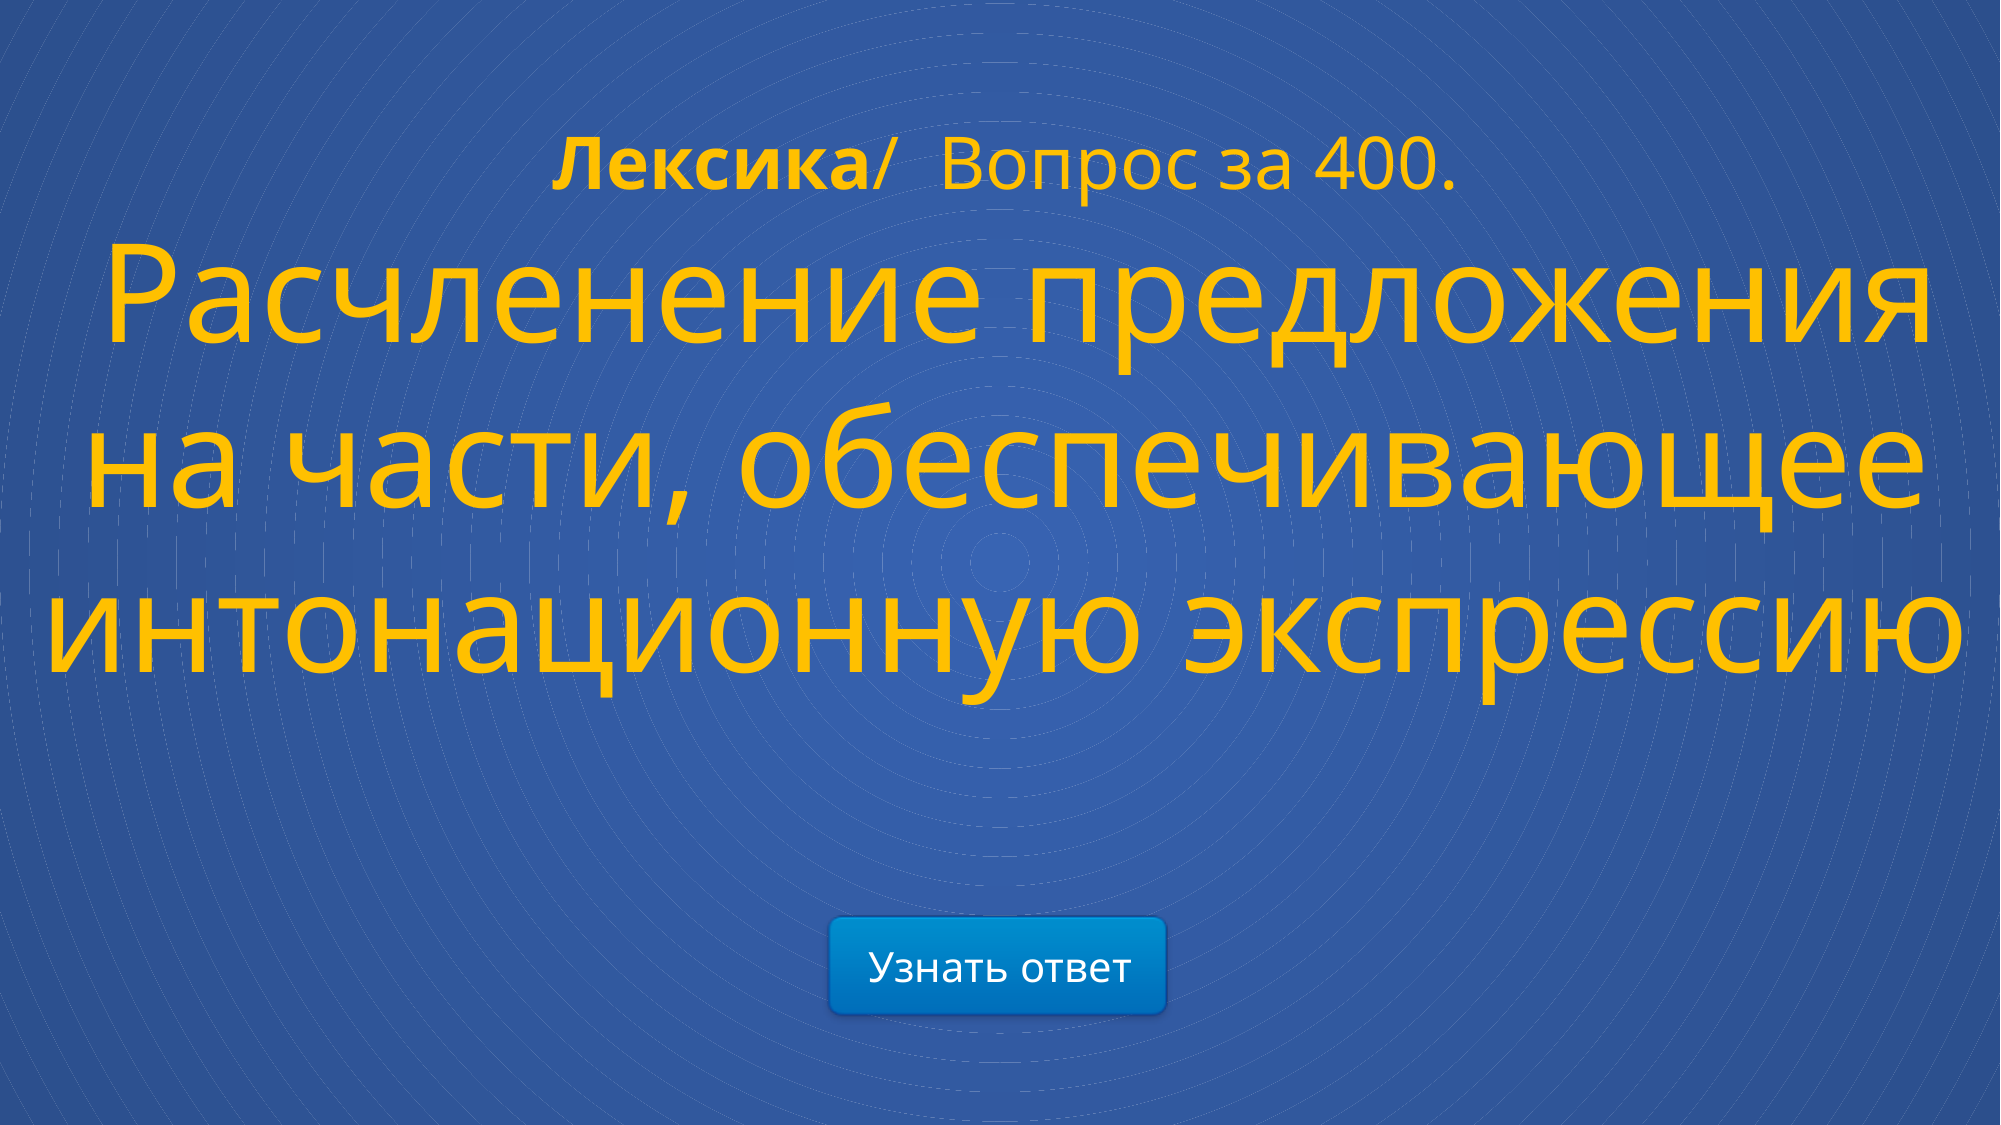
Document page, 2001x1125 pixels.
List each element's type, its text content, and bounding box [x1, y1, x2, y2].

title [150, 795, 1916, 857]
title [150, 105, 1916, 109]
text_box Лексика/ Вопрос за 400. Расчленение предложения на части, обеспечивающее интонационную экспрессию [23, 109, 1988, 795]
picture [793, 902, 1180, 1035]
